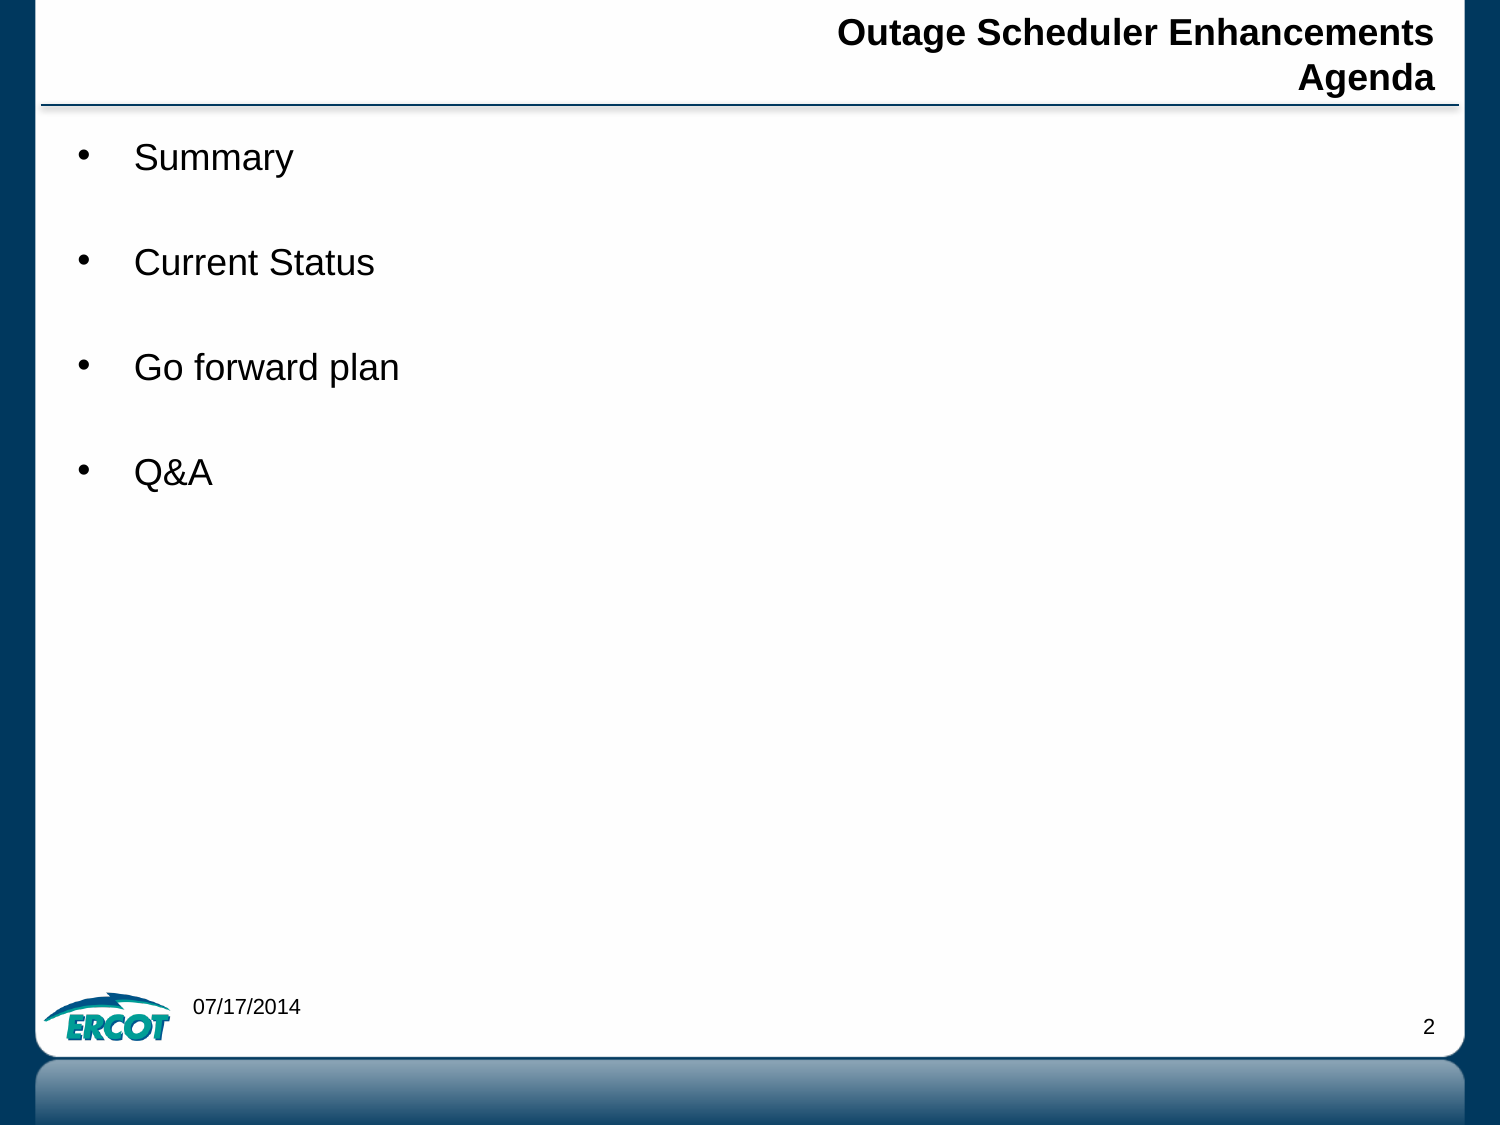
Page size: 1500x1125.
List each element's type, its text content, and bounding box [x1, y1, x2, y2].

picture [35, 0, 1465, 1125]
list Summary Current Status Go forward plan Q&A [62, 125, 1413, 988]
title Outage Scheduler Enhancements Agenda [62, 0, 1450, 106]
